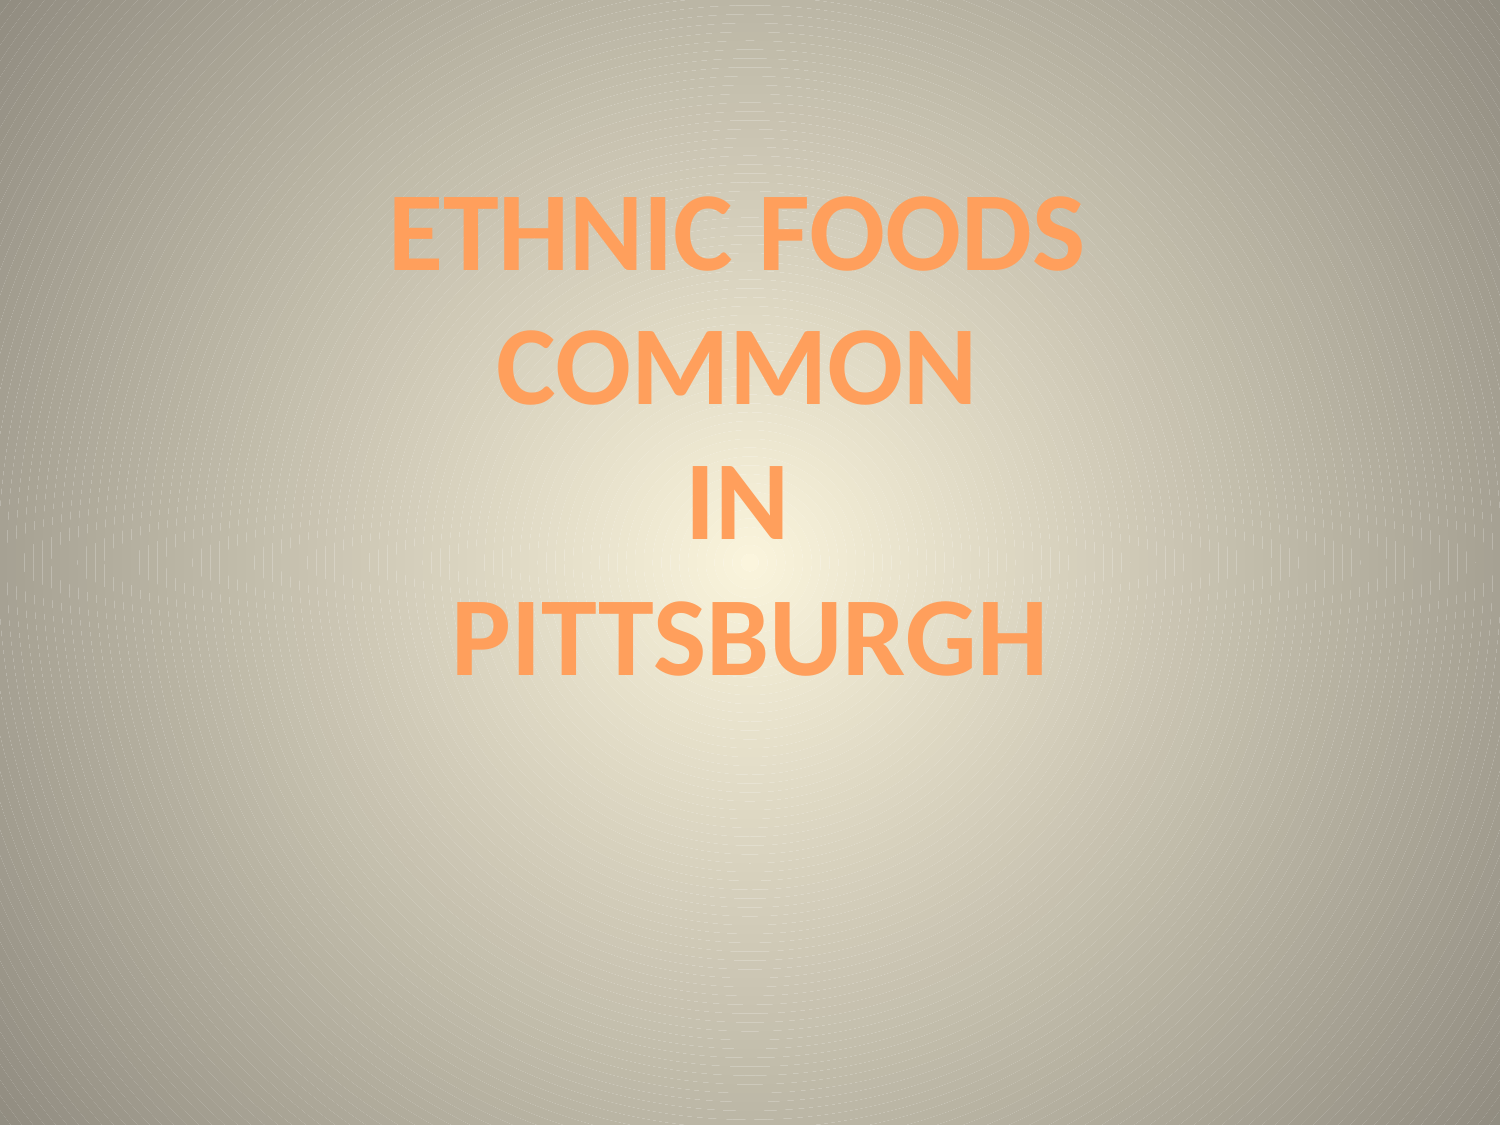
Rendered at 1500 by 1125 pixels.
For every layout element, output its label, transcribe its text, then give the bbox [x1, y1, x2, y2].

text_box ETHNIC FOODS COMMON IN PITTSBURGH [369, 149, 1131, 705]
